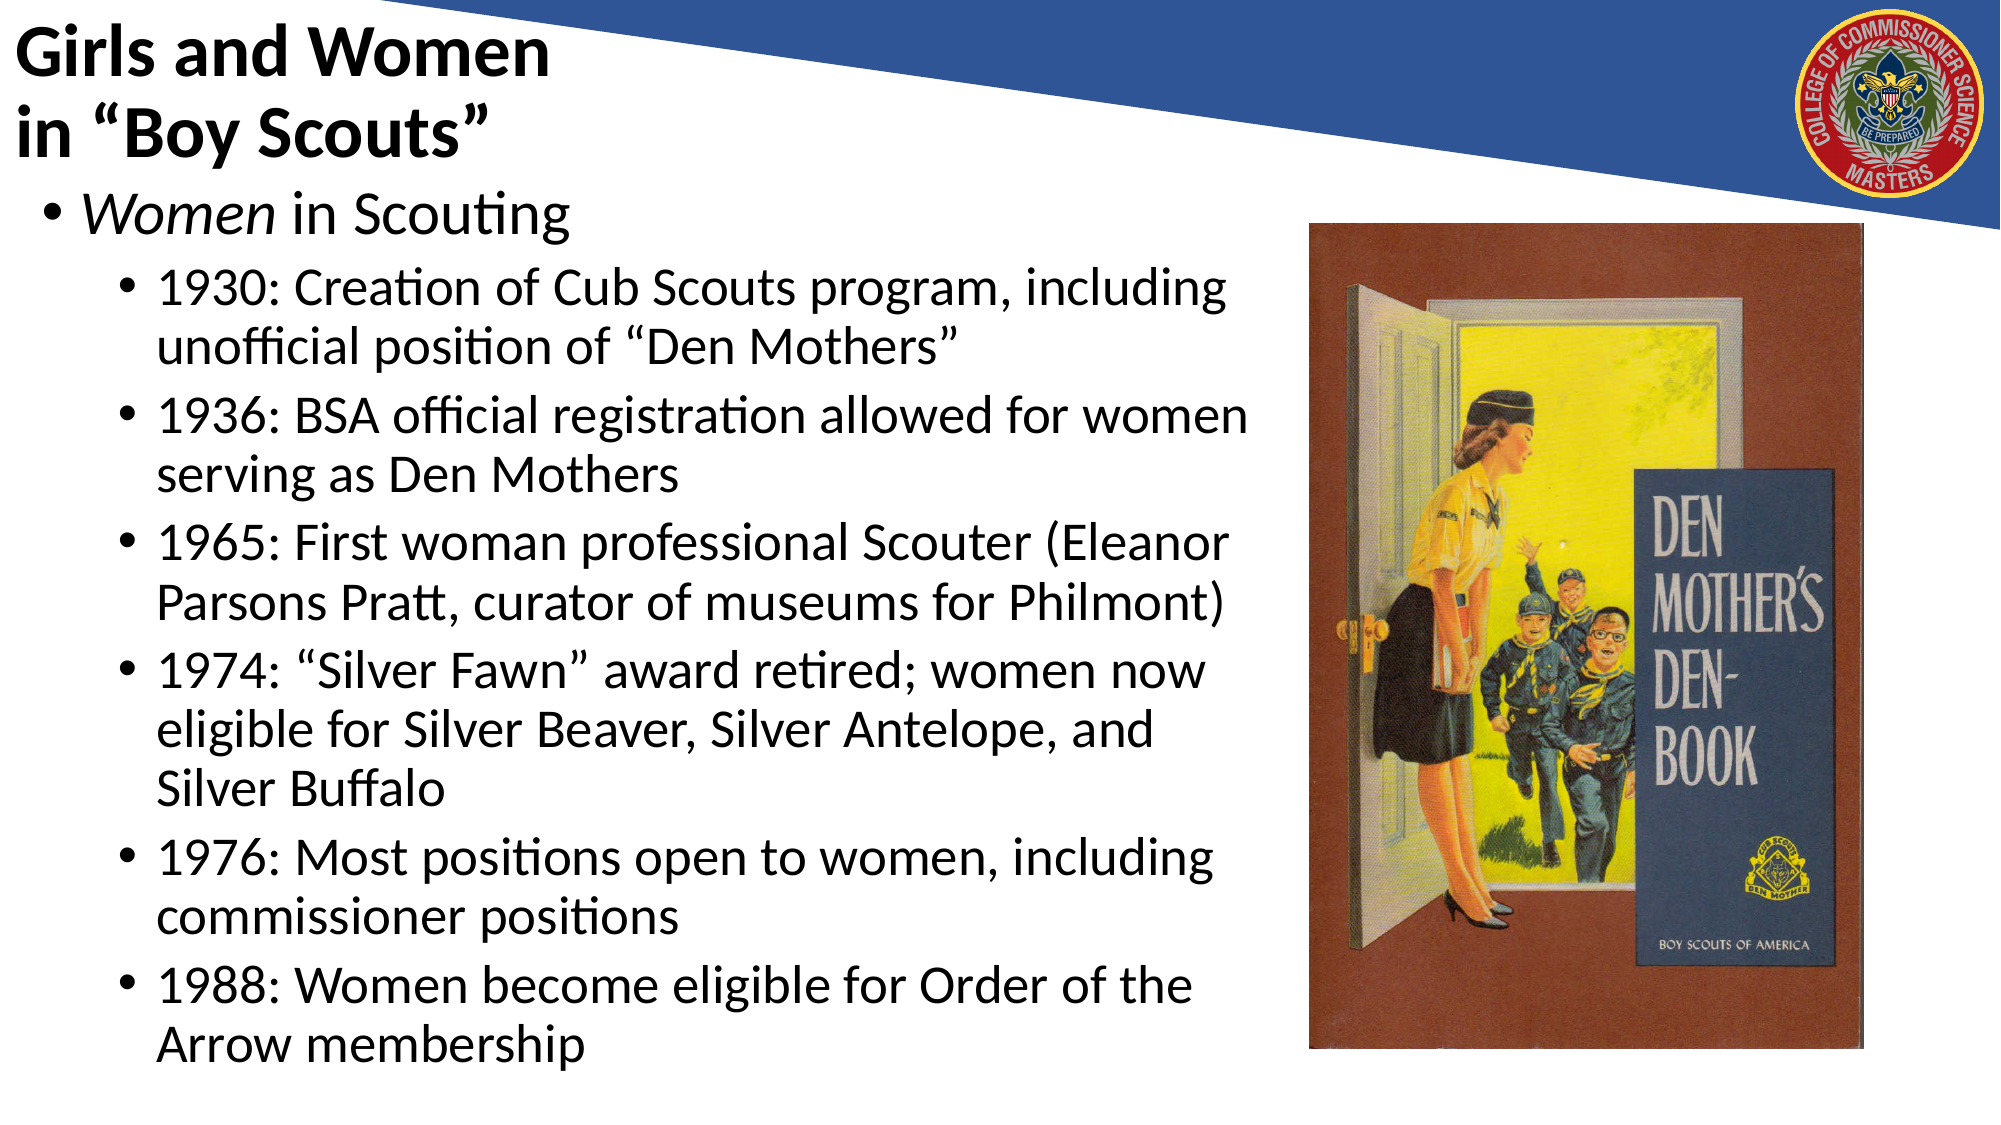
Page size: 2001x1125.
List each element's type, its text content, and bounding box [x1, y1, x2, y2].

title Girls and Women in “Boy Scouts” [0, 37, 943, 149]
picture [1309, 223, 1864, 1049]
list Women in Scouting 1930: Creation of Cub Scouts program, including unofficial position of “Den Mothers” 1936: BSA official registration allowed for women serving as Den Mothers 1965: First woman professional Scouter (Eleanor Parsons Pratt, curator of museums for Philmont) 1974: “Silver Fawn” award retired; women now eligible for Silver Beaver, Silver Antelope, and Silver Buffalo 1976: Most positions open to women, including commissioner positions 1988: Women become eligible for Order of the Arrow membership [26, 173, 1284, 1087]
picture [1795, 9, 1984, 198]
